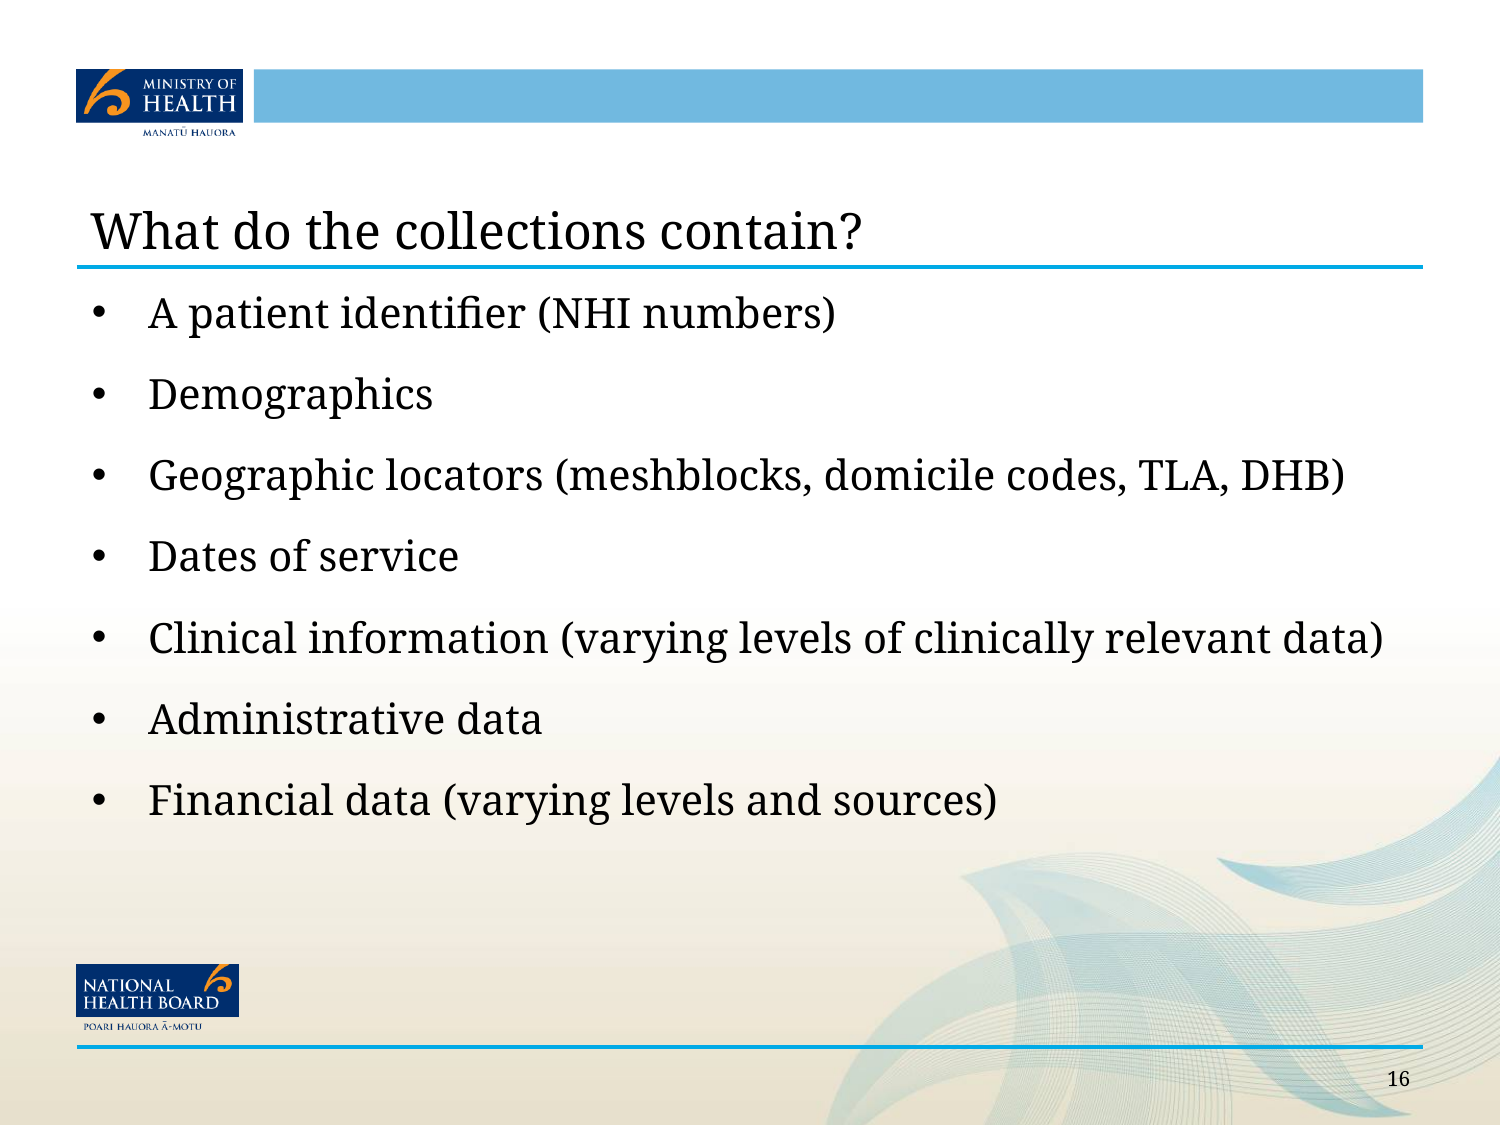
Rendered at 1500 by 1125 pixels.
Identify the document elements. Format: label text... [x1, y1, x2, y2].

list A patient identifier (NHI numbers) Demographics Geographic locators (meshblocks, domicile codes, TLA, DHB) Dates of service Clinical information (varying levels of clinically relevant data) Administrative data Financial data (varying levels and sources) [76, 278, 1427, 1022]
title What do the collections contain? [75, 137, 1425, 268]
picture [76, 69, 243, 136]
slide_number 16 [1074, 1058, 1425, 1103]
picture [0, 350, 1500, 1125]
